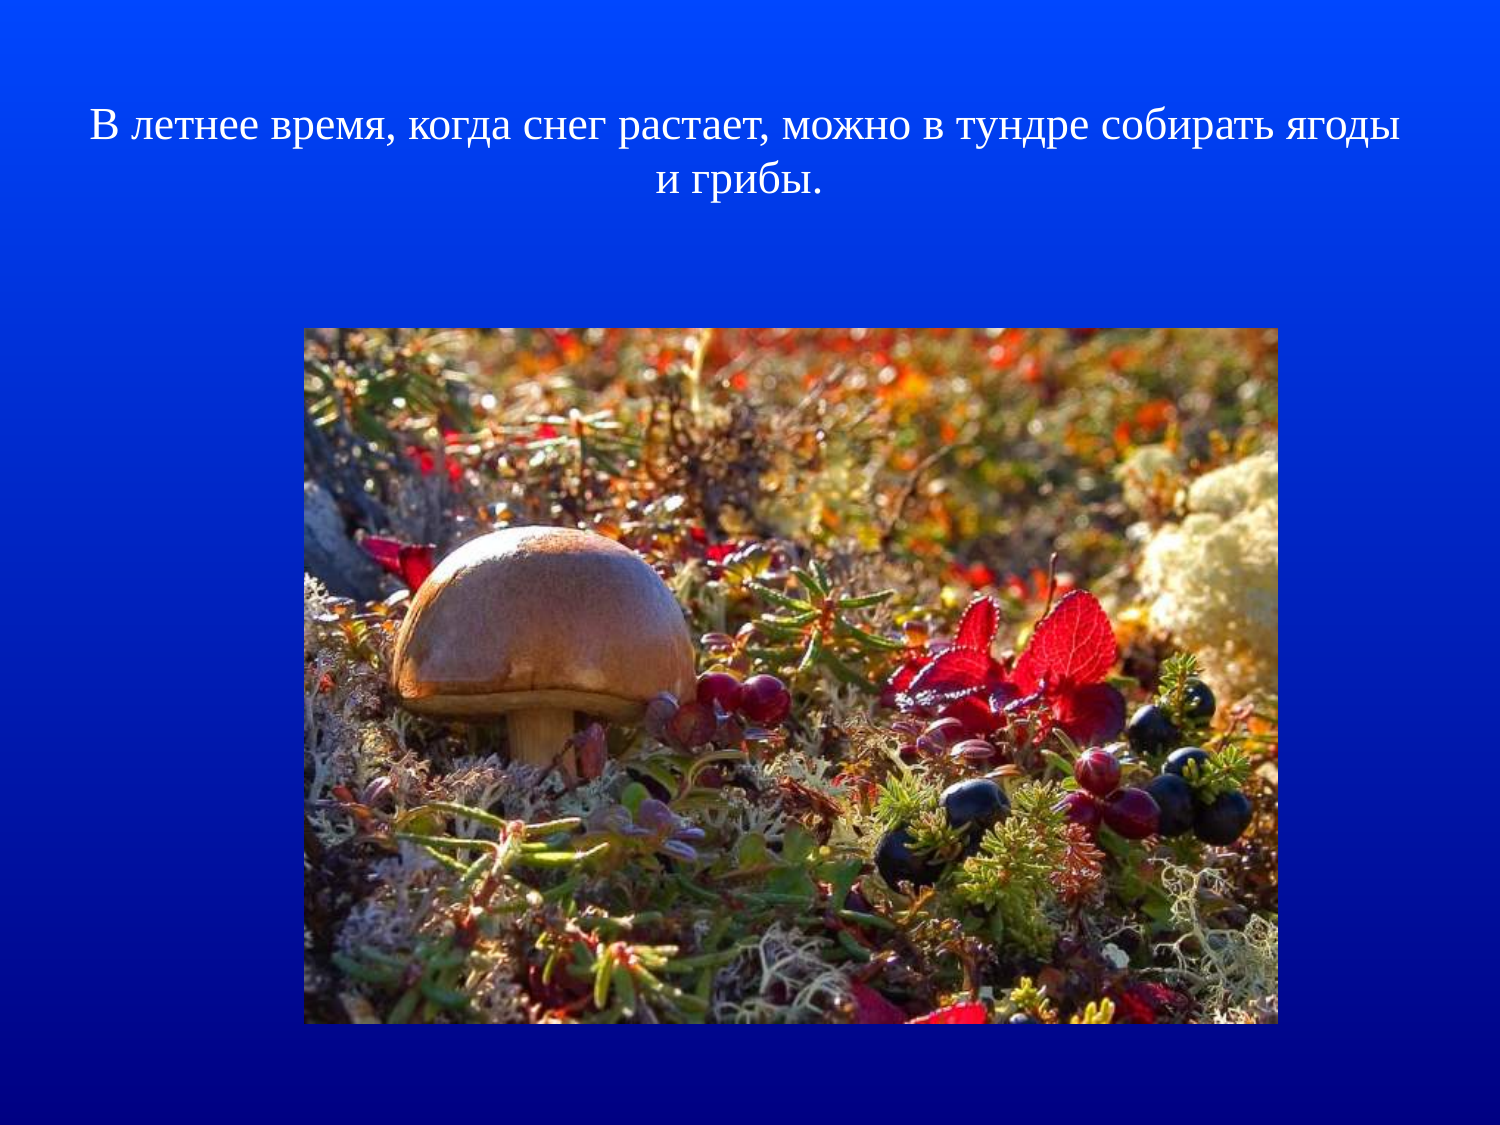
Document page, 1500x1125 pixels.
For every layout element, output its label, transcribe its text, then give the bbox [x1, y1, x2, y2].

title В летнее время, когда снег растает, можно в тундре собирать ягоды и грибы. [70, 82, 1421, 270]
picture [304, 327, 1278, 1024]
